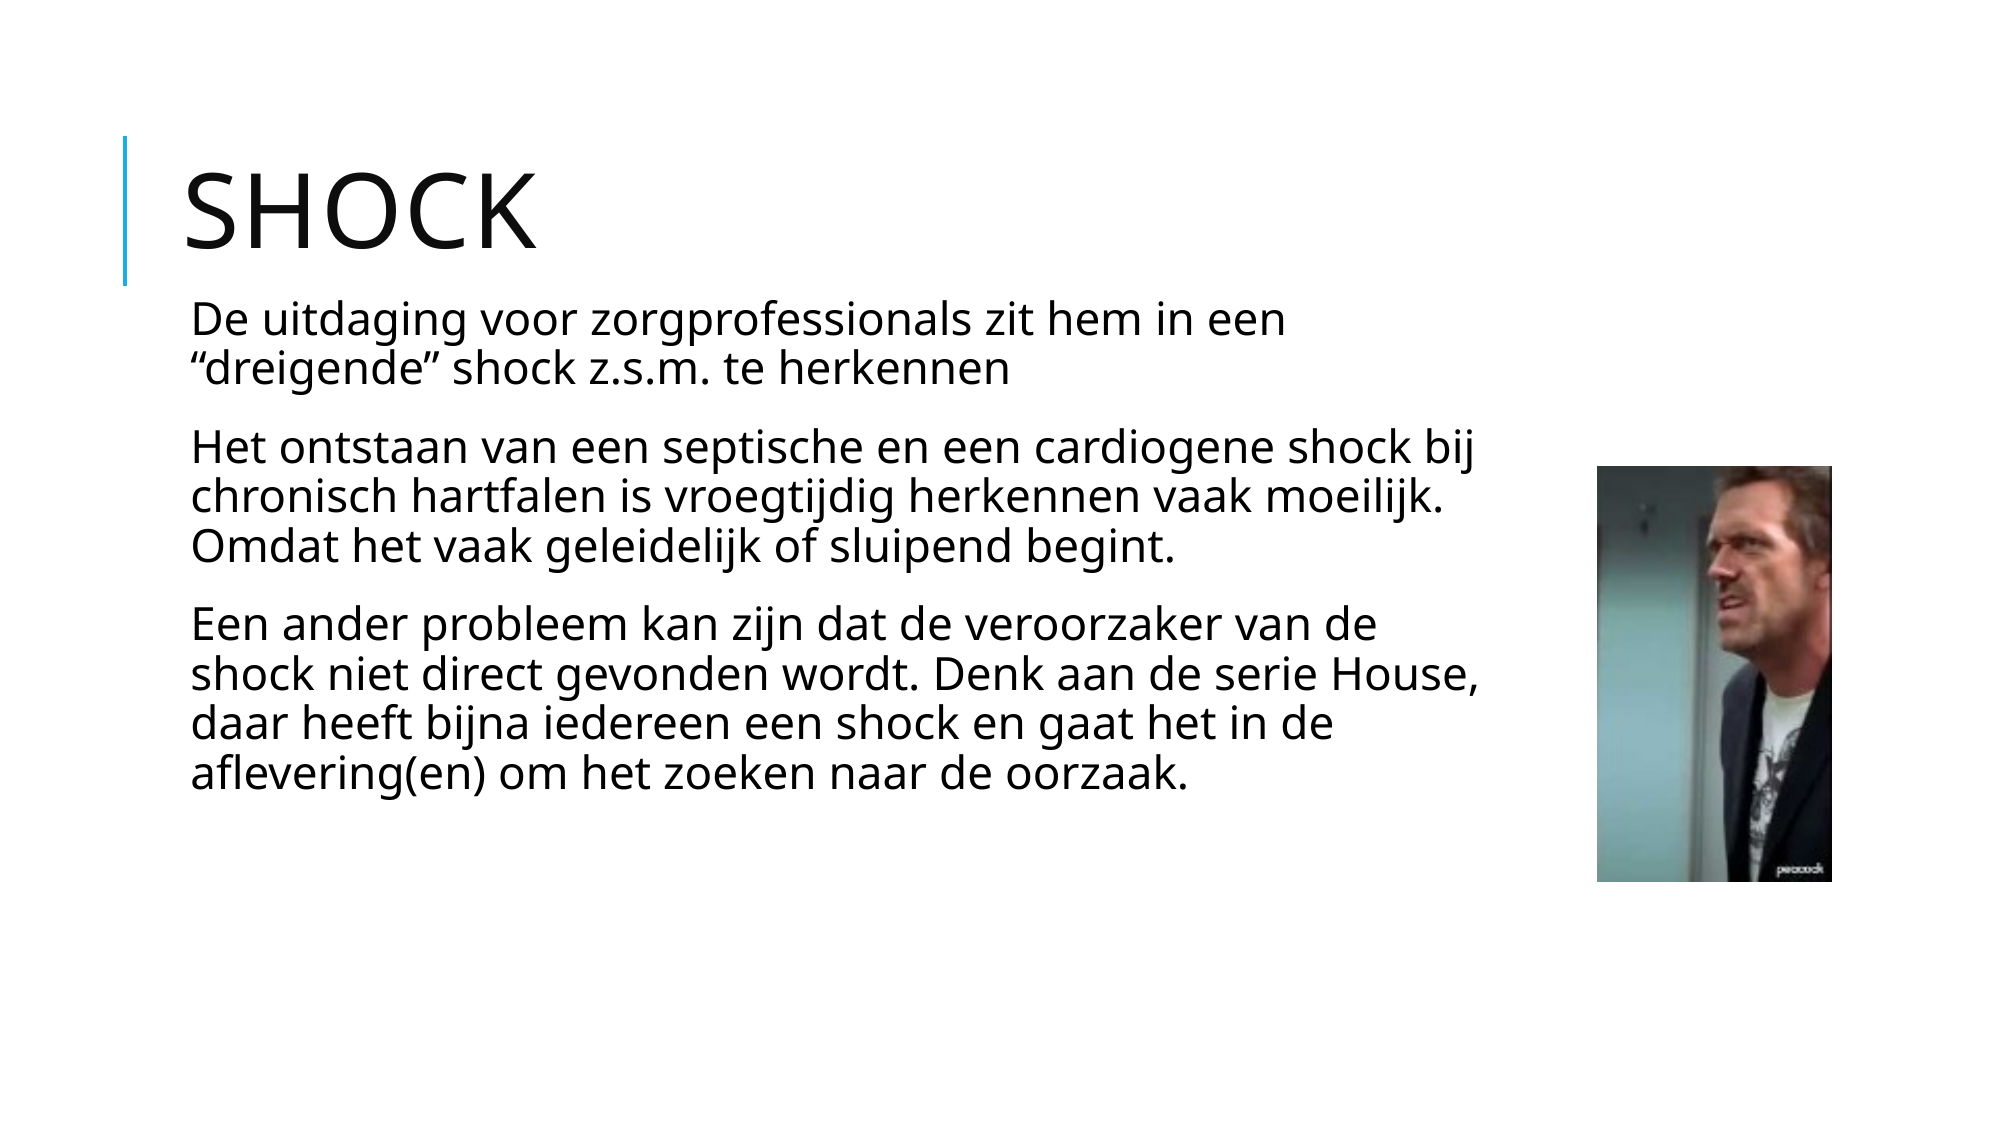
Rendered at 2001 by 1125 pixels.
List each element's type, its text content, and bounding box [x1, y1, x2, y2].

title shock [168, 96, 1763, 342]
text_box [1596, 465, 1833, 883]
list De uitdaging voor zorgprofessionals zit hem in een “dreigende” shock z.s.m. te herkennen Het ontstaan van een septische en een cardiogene shock bij chronisch hartfalen is vroegtijdig herkennen vaak moeilijk. Omdat het vaak geleidelijk of sluipend begint. Een ander probleem kan zijn dat de veroorzaker van de shock niet direct gevonden wordt. Denk aan de serie House, daar heeft bijna iedereen een shock en gaat het in de aflevering(en) om het zoeken naar de oorzaak. [168, 288, 1496, 949]
